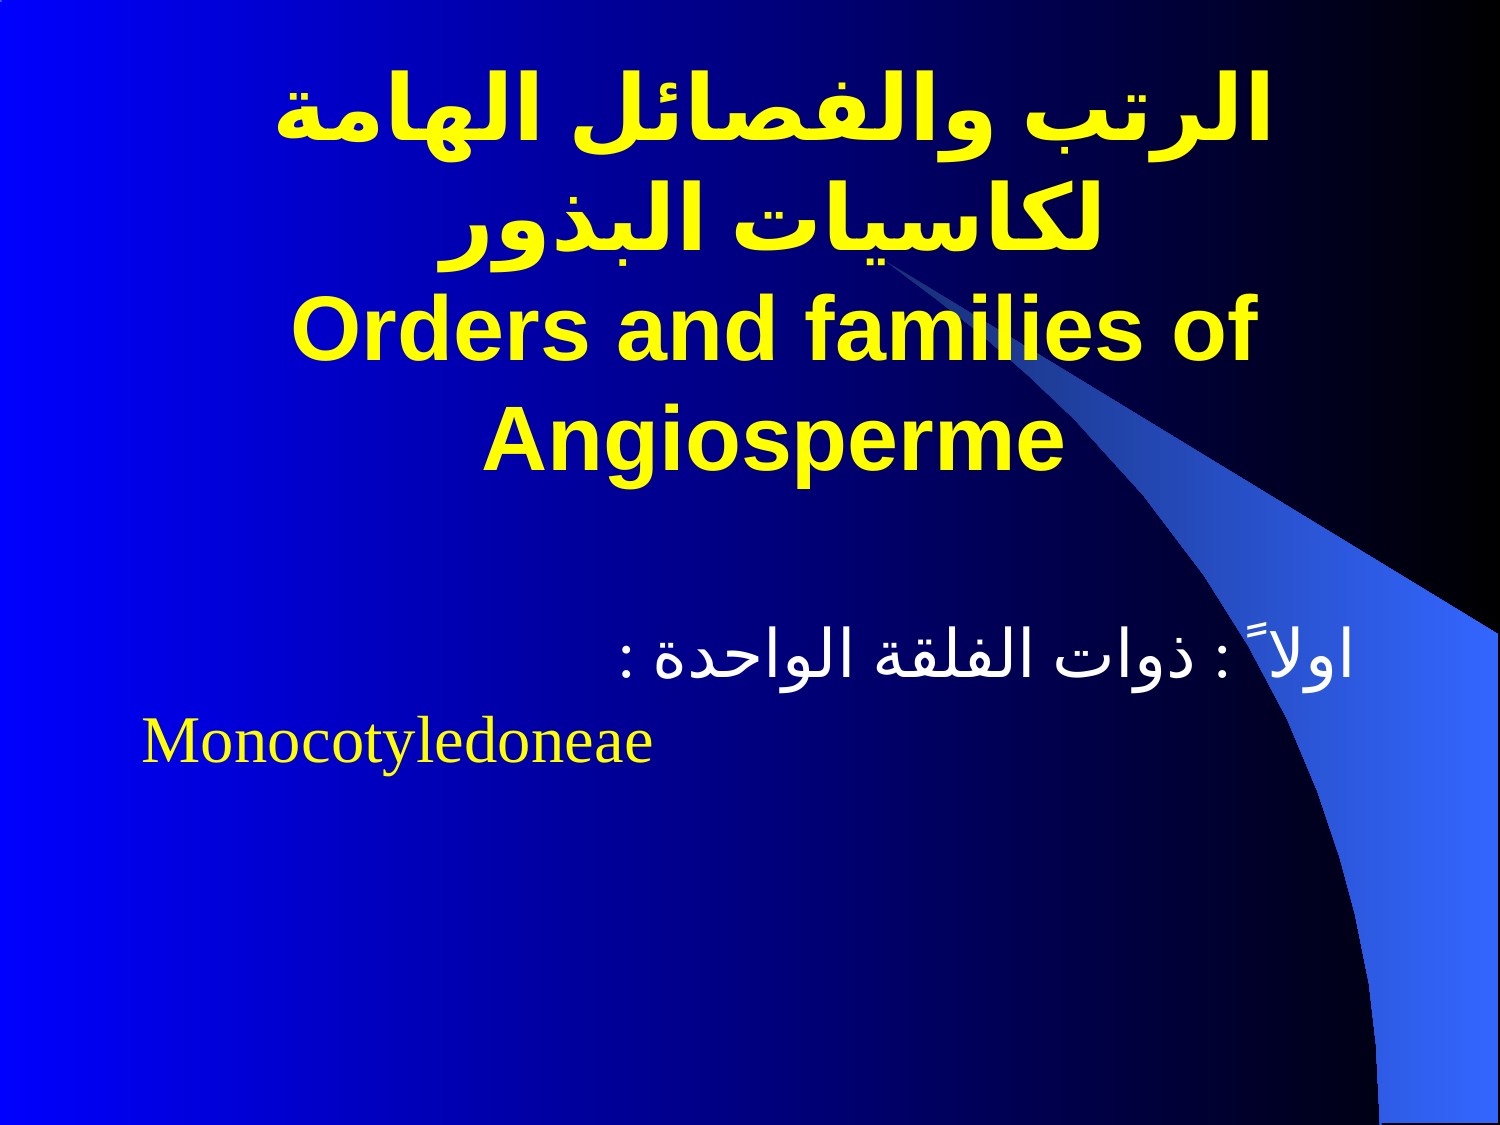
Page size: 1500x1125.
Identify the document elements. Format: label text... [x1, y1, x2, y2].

title الرتب والفصائل الهامة لكاسيات البذور Orders and families of Angiosperme [111, 99, 1438, 438]
list اولا ً : ذوات الفلقة الواحدة : Monocotyledoneae [111, 612, 1388, 863]
